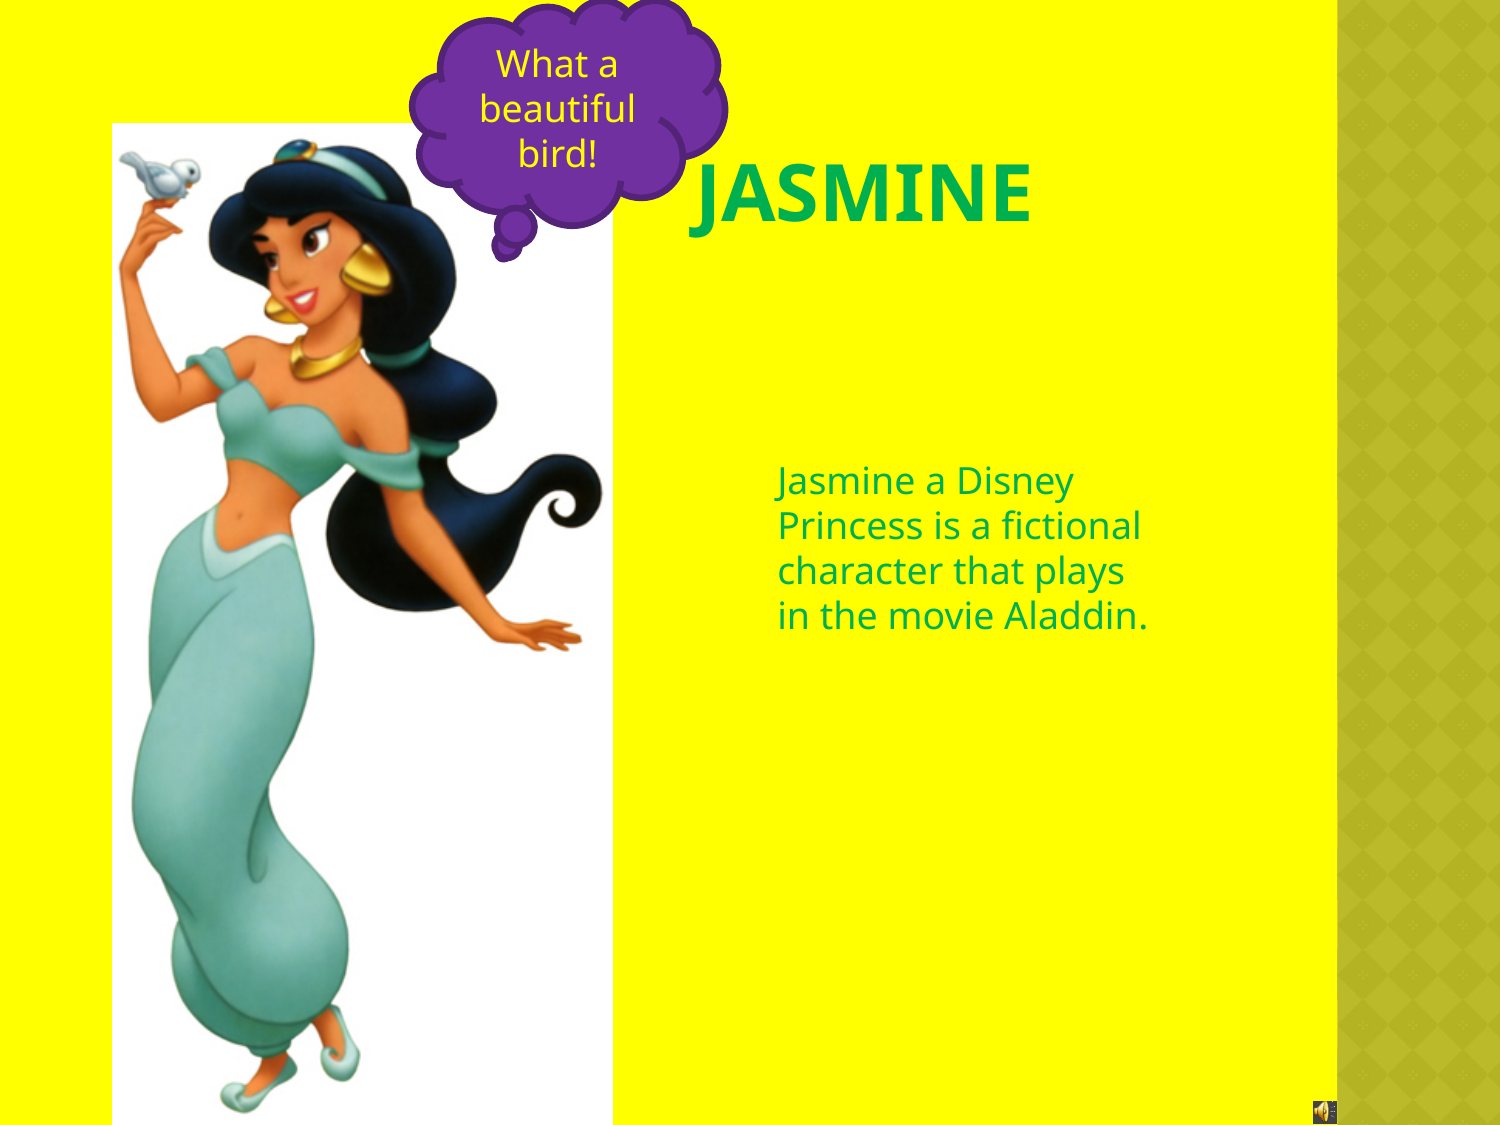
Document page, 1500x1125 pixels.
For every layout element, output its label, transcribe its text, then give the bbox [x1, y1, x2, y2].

picture [1312, 1099, 1338, 1125]
picture [112, 122, 613, 1125]
title Jasmine [687, 50, 1500, 238]
text_box Jasmine a Disney Princess is a fictional character that plays in the movie Aladdin. [762, 449, 1175, 690]
text_box What a beautiful bird! [408, 0, 729, 204]
